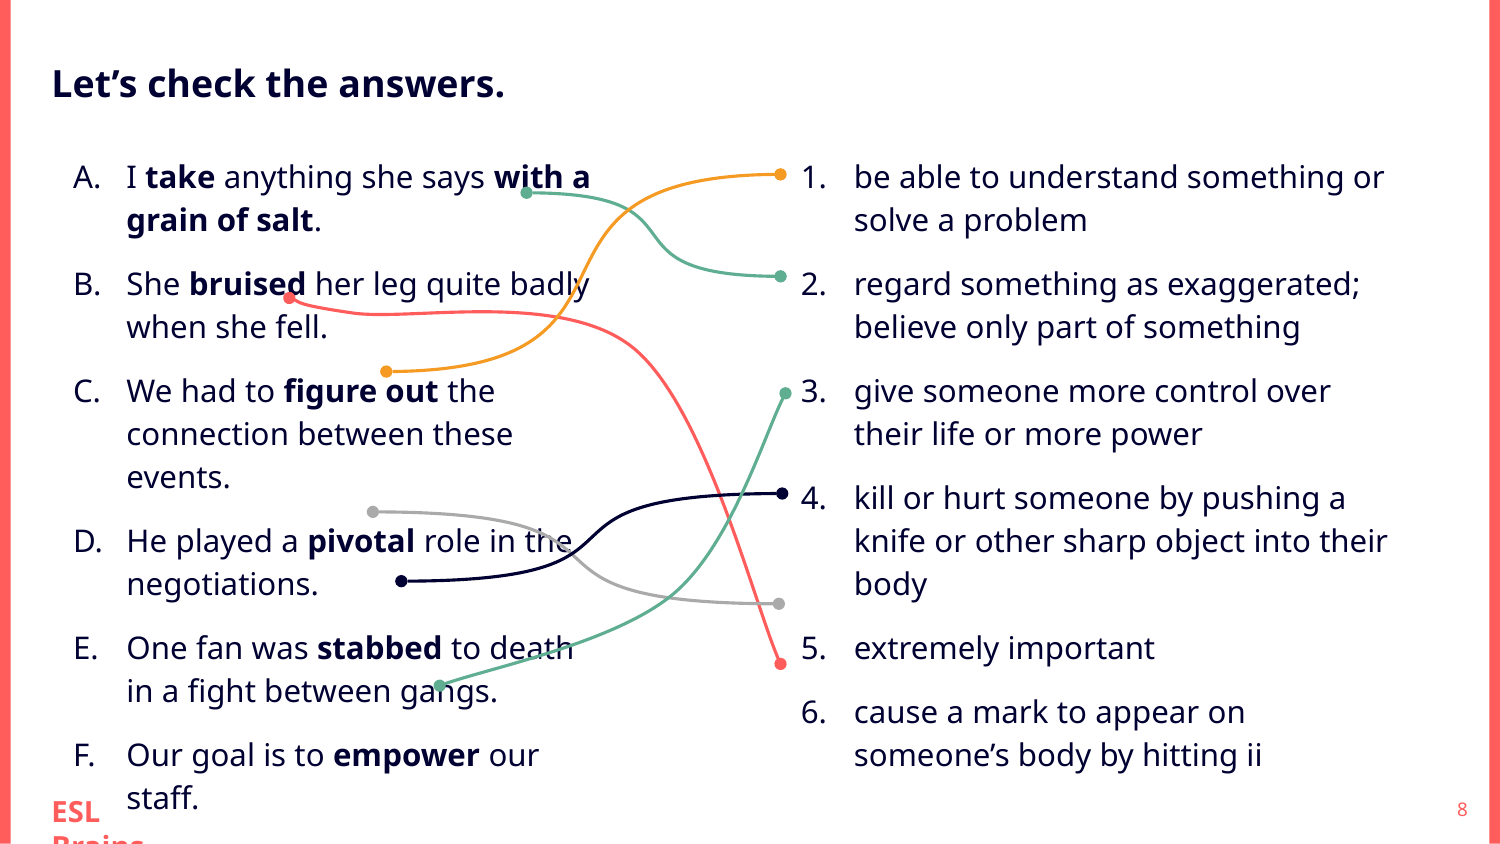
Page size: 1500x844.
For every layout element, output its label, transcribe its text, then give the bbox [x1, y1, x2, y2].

text_box [669, 387, 792, 491]
slide_number ‹#› [1394, 778, 1483, 844]
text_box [386, 174, 781, 372]
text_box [401, 493, 783, 582]
text_box [398, 379, 706, 491]
text_box [710, 612, 787, 671]
text_box I take anything she says with a grain of salt. She bruised her leg quite badly when she fell. We had to figure out the connection between these events. He played a pivotal role in the negotiations. One fan was stabbed to death in a fight between gangs. Our goal is to empower our staff. [36, 136, 624, 831]
text_box be able to understand something or solve a problem regard something as exaggerated; believe only part of something give someone more control over their life or more power kill or hurt someone by pushing a knife or other sharp object into their body extremely important cause a mark to appear on someone’s body by hitting ii [764, 136, 1423, 788]
text_box [433, 612, 648, 692]
text_box Let’s check the answers. [36, 45, 1390, 121]
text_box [372, 511, 780, 604]
text_box [283, 291, 380, 366]
